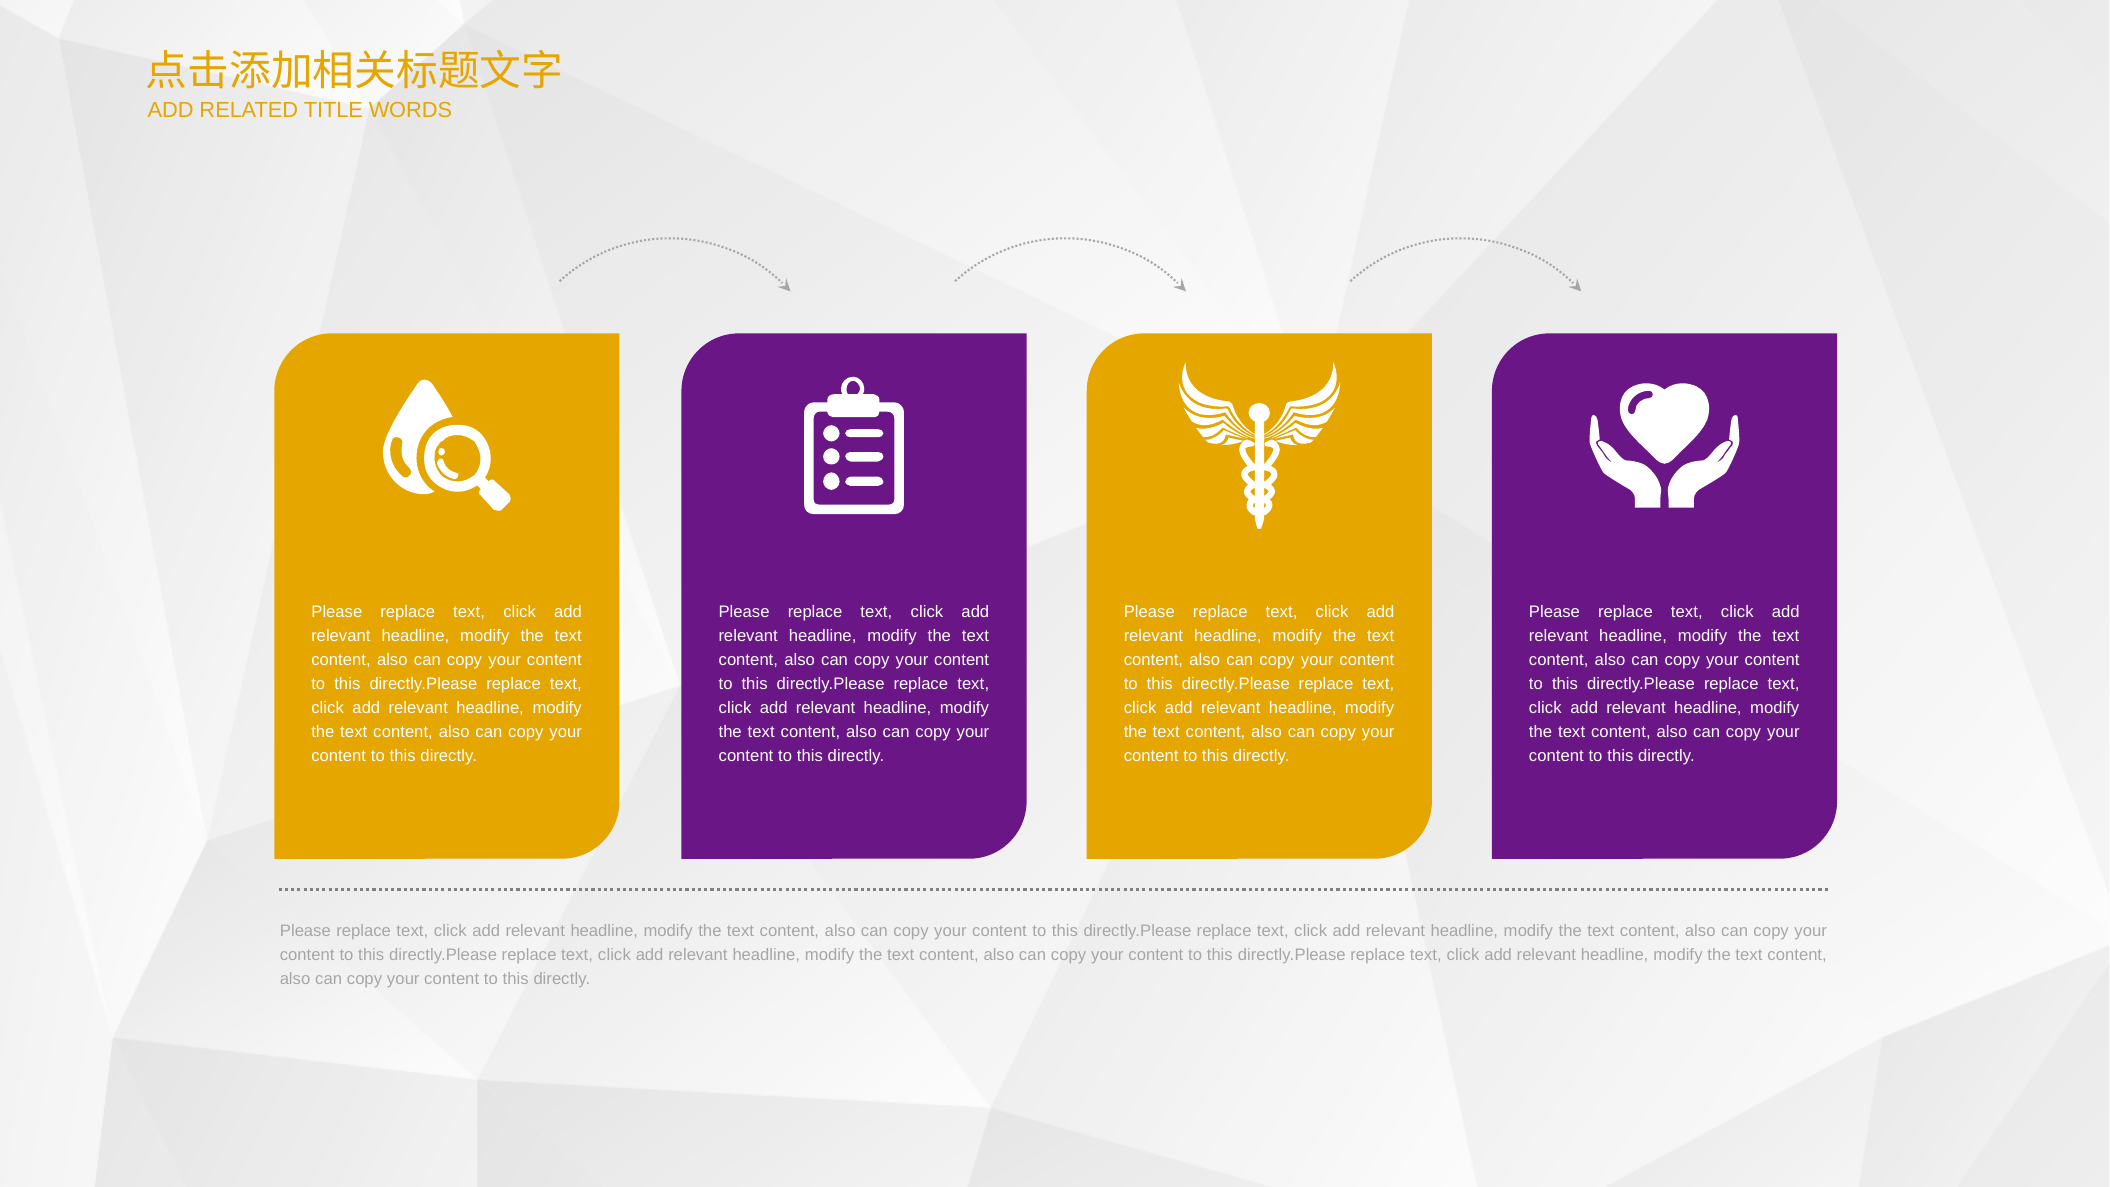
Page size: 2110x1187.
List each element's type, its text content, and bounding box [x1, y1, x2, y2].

text_box Please replace text, click add relevant headline, modify the text content, also can copy your content to this directly.Please replace text, click add relevant headline, modify the text content, also can copy your content to this directly. [1123, 597, 1395, 765]
text_box [273, 332, 621, 860]
text_box [954, 237, 1186, 402]
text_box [1171, 361, 1347, 529]
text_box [382, 379, 511, 512]
text_box Please replace text, click add relevant headline, modify the text content, also can copy your content to this directly.Please replace text, click add relevant headline, modify the text content, also can copy your content to this directly. [1528, 597, 1800, 765]
text_box ADD RELATED TITLE WORDS [147, 96, 453, 123]
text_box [1589, 383, 1740, 508]
text_box [1350, 237, 1582, 402]
text_box [559, 237, 791, 402]
picture [0, 0, 2110, 1187]
text_box Please replace text, click add relevant headline, modify the text content, also can copy your content to this directly.Please replace text, click add relevant headline, modify the text content, also can copy your content to this directly.Please replace text, click add relevant headline, modify the text content, also can copy your content to this directly.Please replace text, click add relevant headline, modify the text content, also can copy your content to this directly. [279, 916, 1830, 989]
text_box 点击添加相关标题文字 [145, 43, 564, 95]
text_box [680, 332, 1028, 860]
text_box [1490, 332, 1839, 860]
text_box Please replace text, click add relevant headline, modify the text content, also can copy your content to this directly.Please replace text, click add relevant headline, modify the text content, also can copy your content to this directly. [718, 597, 990, 765]
text_box Please replace text, click add relevant headline, modify the text content, also can copy your content to this directly.Please replace text, click add relevant headline, modify the text content, also can copy your content to this directly. [311, 597, 583, 765]
text_box [1085, 332, 1433, 860]
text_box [804, 376, 904, 515]
